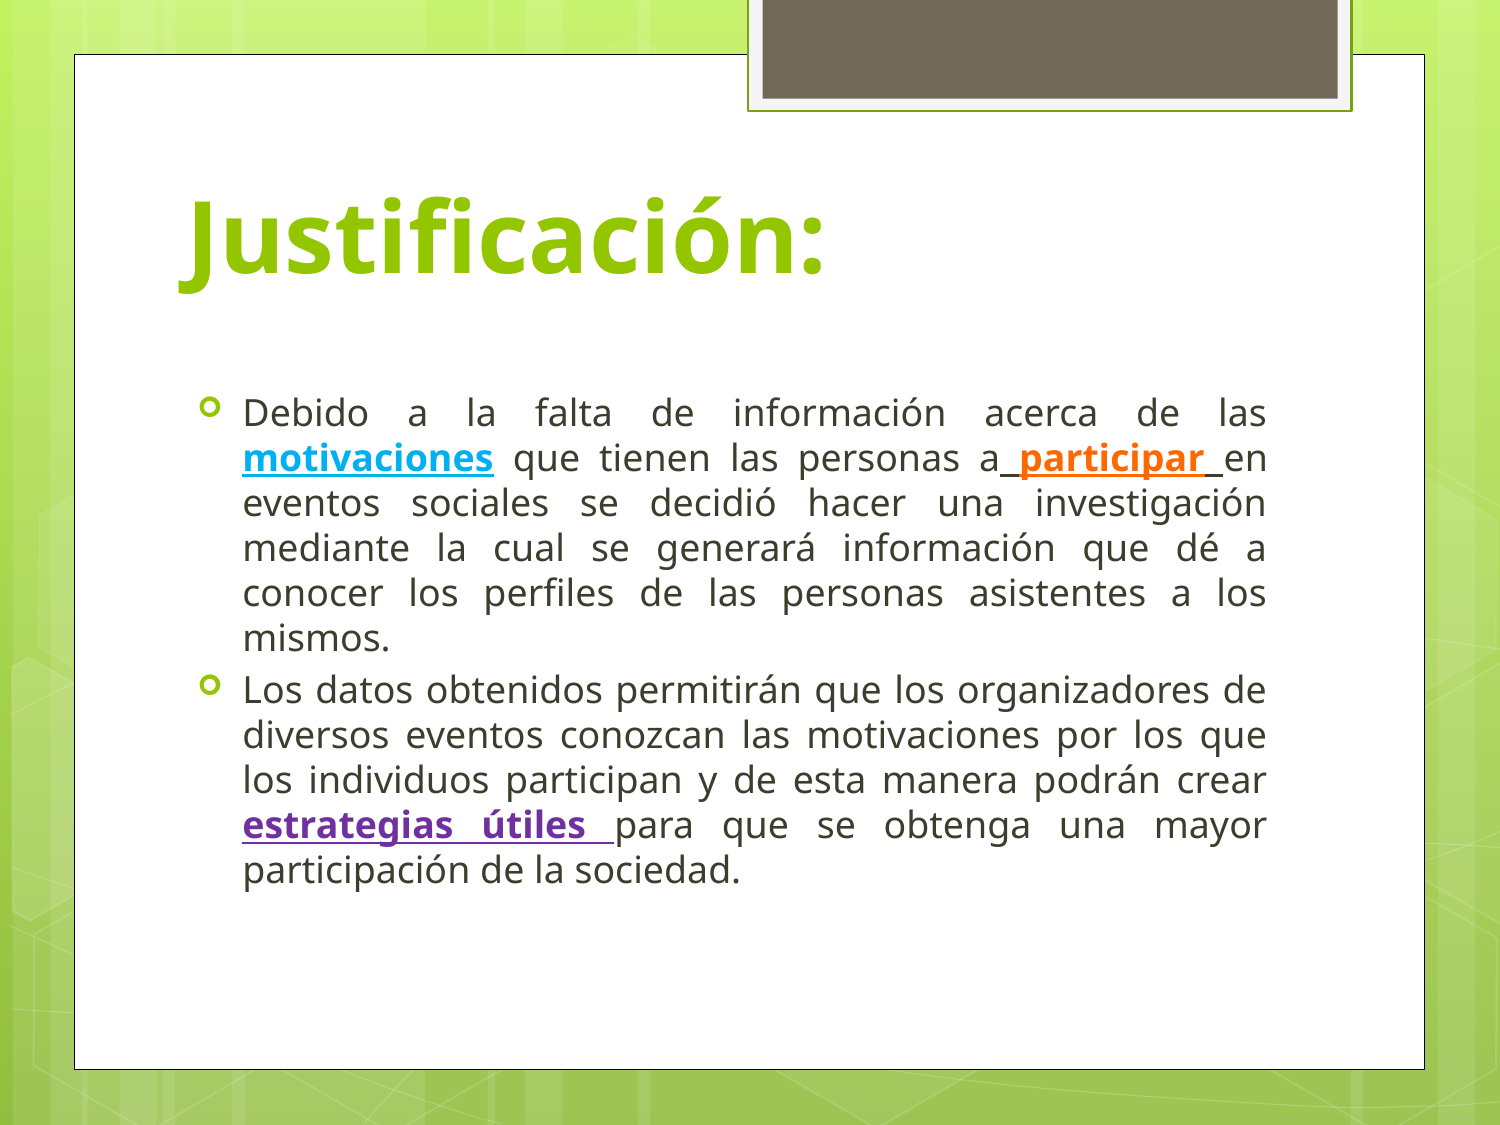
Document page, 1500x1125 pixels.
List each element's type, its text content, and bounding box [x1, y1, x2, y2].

list Debido a la falta de información acerca de las motivaciones que tienen las personas a participar en eventos sociales se decidió hacer una investigación mediante la cual se generará información que dé a conocer los perfiles de las personas asistentes a los mismos. Los datos obtenidos permitirán que los organizadores de diversos eventos conozcan las motivaciones por los que los individuos participan y de esta manera podrán crear estrategias útiles para que se obtenga una mayor participación de la sociedad. [171, 381, 1283, 957]
title Justificación: [171, 113, 1324, 302]
